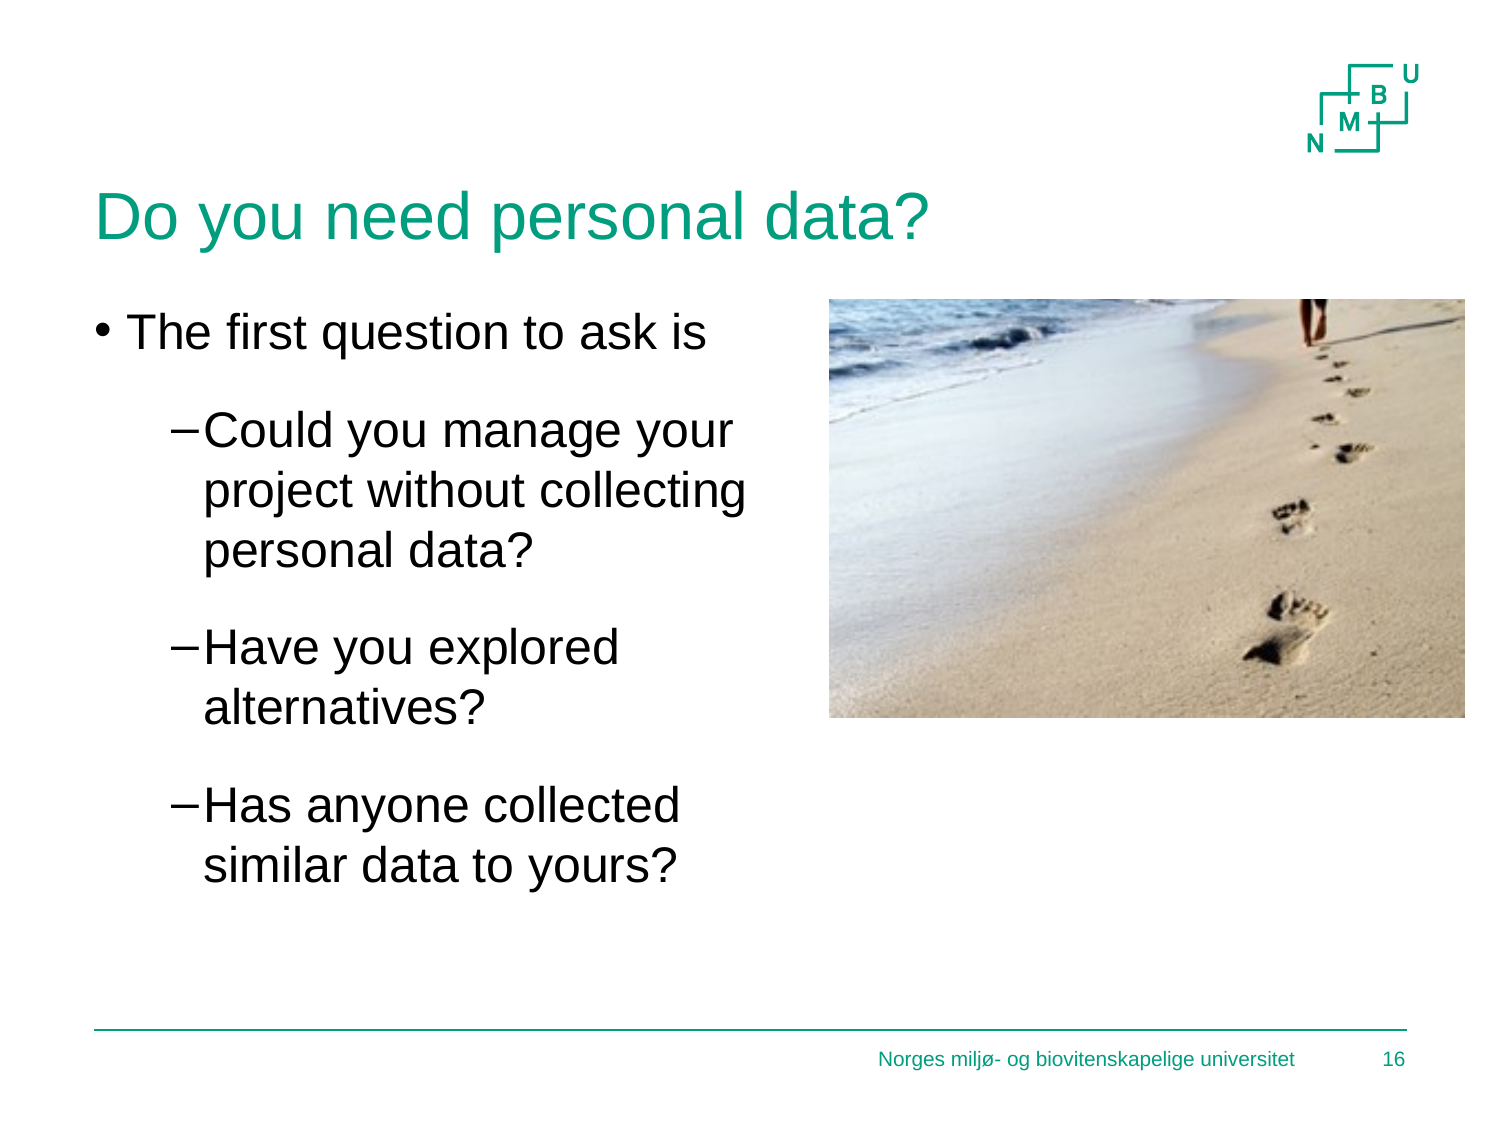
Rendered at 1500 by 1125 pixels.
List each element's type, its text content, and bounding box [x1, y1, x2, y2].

title Do you need personal data? [94, 152, 1213, 254]
picture [829, 299, 1465, 718]
list The first question to ask is Could you manage your project without collecting personal data? Have you explored alternatives? Has anyone collected similar data to yours? [94, 299, 773, 953]
slide_number Norges miljø- og biovitenskapelige universitet [878, 1045, 1353, 1071]
slide_number 16 [1356, 1045, 1406, 1071]
